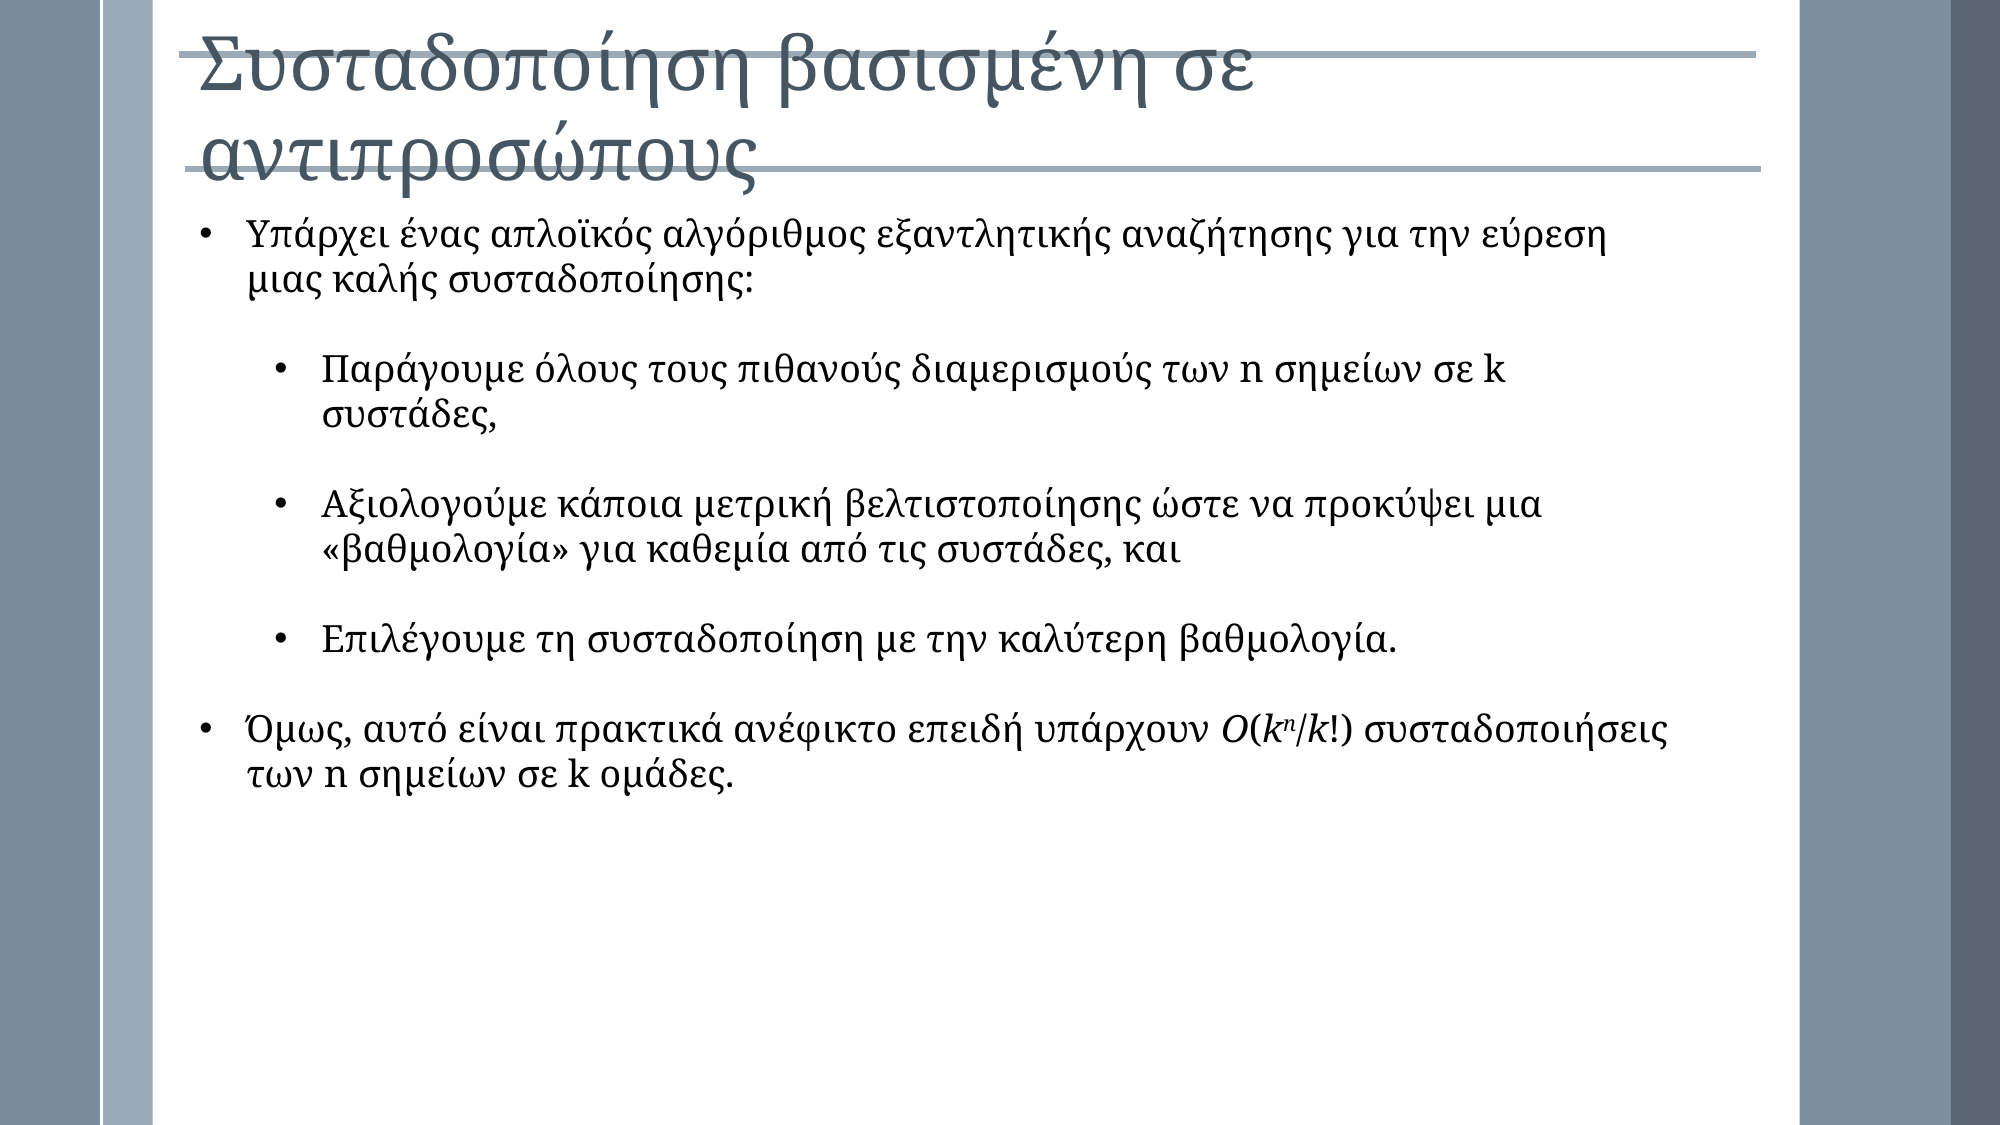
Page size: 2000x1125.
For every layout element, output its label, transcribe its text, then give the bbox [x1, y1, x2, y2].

text_box Συσταδοποίηση βασισμένη σε αντιπροσώπους [184, 8, 1756, 54]
text_box Συσταδοποίηση βασισμένη σε αντιπροσώπους [184, 55, 1756, 168]
text_box Συσταδοποίηση βασισμένη σε αντιπροσώπους [184, 169, 1756, 204]
text_box Υπάρχει ένας απλοϊκός αλγόριθμος εξαντλητικής αναζήτησης για την εύρεση μιας καλής συσταδοποίησης: Παράγουμε όλους τους πιθανούς διαμερισμούς των n σημείων σε k συστάδες, Αξιολογούμε κάποια μετρική βελτιστοποίησης ώστε να προκύψει μια «βαθμολογία» για καθεμία από τις συστάδες, και Επιλέγουμε τη συσταδοποίηση με την καλύτερη βαθμολογία. Όμως, αυτό είναι πρακτικά ανέφικτο επειδή υπάρχουν O(kn/k!) συσταδοποιήσεις των n σημείων σε k ομάδες. [184, 202, 1697, 803]
